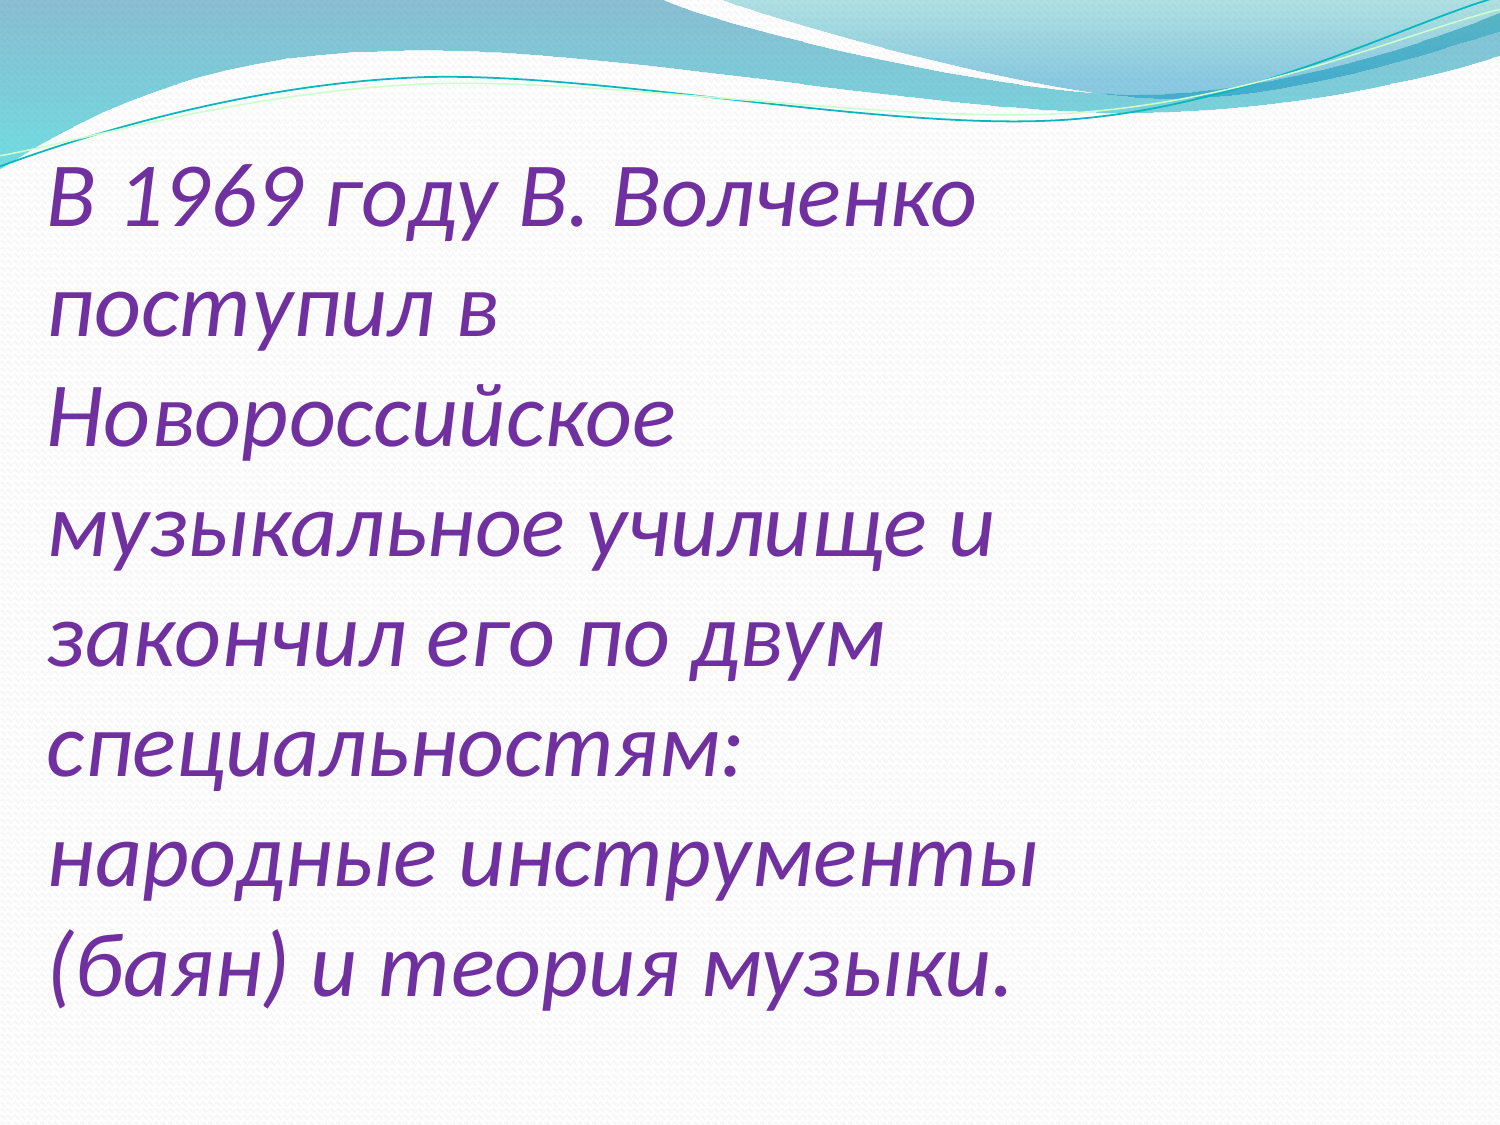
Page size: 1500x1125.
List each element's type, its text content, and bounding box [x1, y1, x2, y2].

title В 1969 году В. Волченко поступил в Новороссийское музыкальное училище и закончил его по двум специальностям: народные инструменты (баян) и теория музыки. [46, 105, 1067, 1125]
